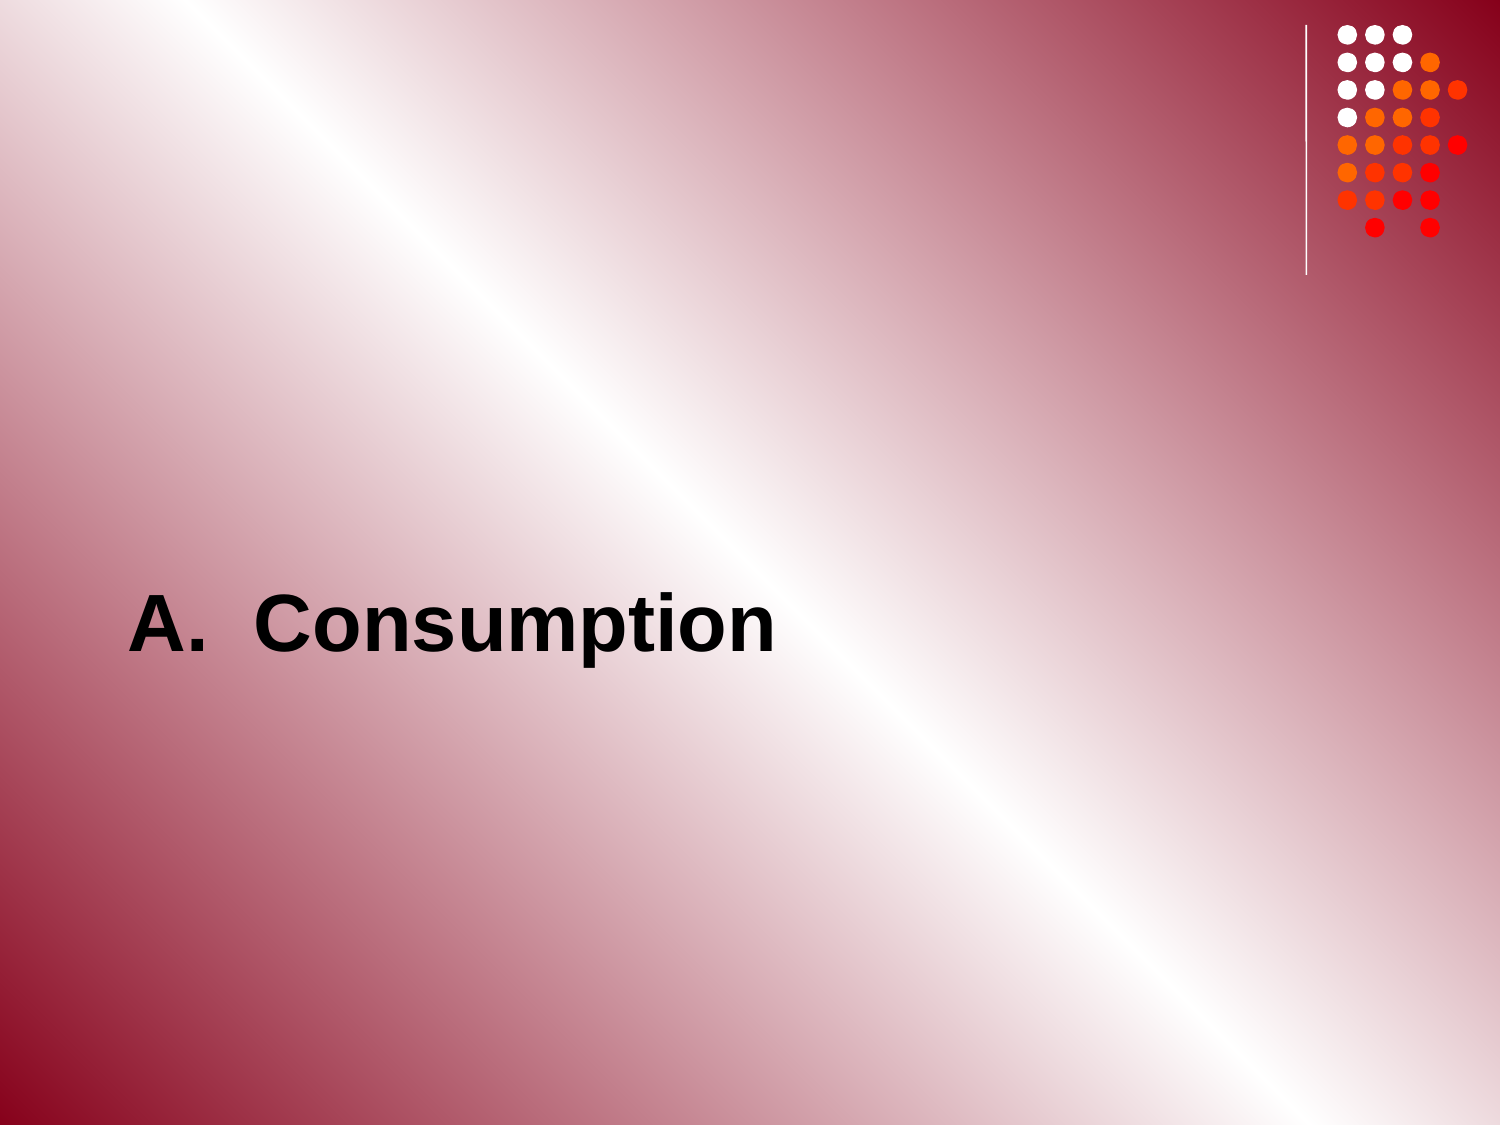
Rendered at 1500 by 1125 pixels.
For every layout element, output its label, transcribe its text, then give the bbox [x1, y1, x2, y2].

title A. Consumption [112, 462, 1350, 675]
